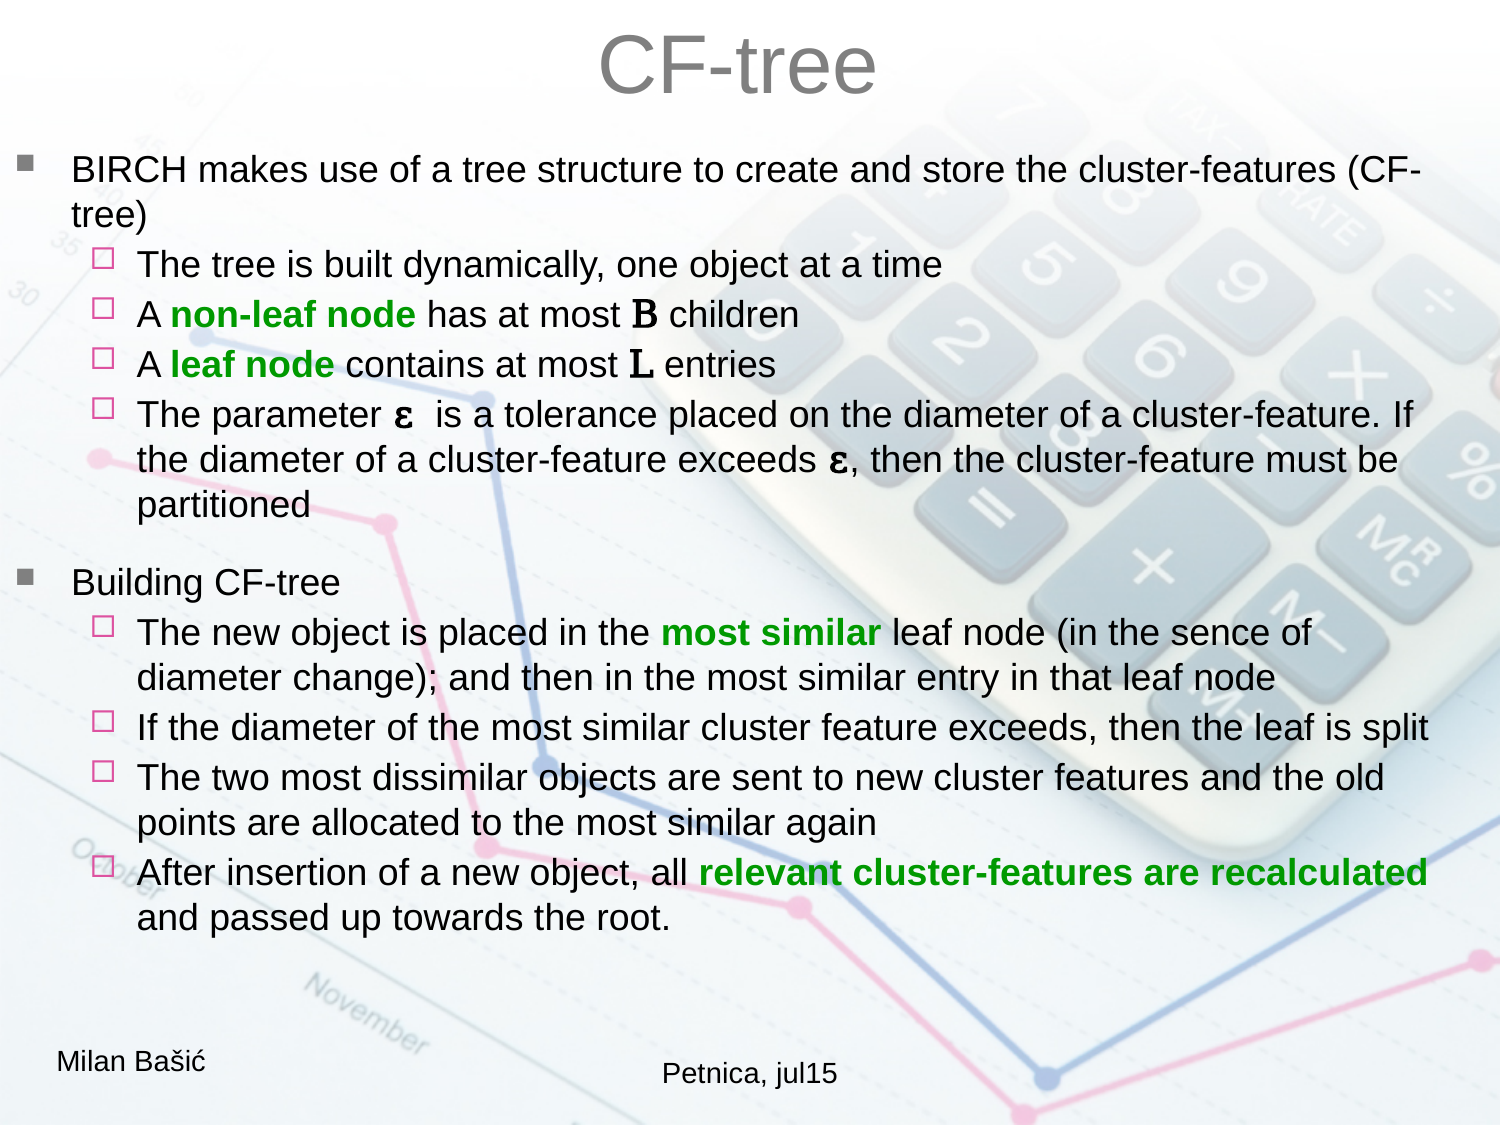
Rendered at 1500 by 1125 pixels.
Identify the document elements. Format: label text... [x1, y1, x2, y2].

text_box BIRCH makes use of a tree structure to create and store the cluster-features (CF-tree) The tree is built dynamically, one object at a time A non-leaf node has at most B children A leaf node contains at most L entries The parameter ε is a tolerance placed on the diameter of a cluster-feature. If the diameter of a cluster-feature exceeds ε, then the cluster-feature must be partitioned [0, 137, 1447, 268]
text_box Milan Bašić [41, 1034, 392, 1086]
footer Petnica, jul15 [454, 1046, 1046, 1099]
text_box CF-tree [0, 1, 1500, 138]
picture [0, 138, 1500, 1125]
text_box Building CF-tree The new object is placed in the most similar leaf node (in the sence of diameter change); and then in the most similar entry in that leaf node If the diameter of the most similar cluster feature exceeds, then the leaf is split The two most dissimilar objects are sent to new cluster features and the old points are allocated to the most similar again After insertion of a new object, all relevant cluster-features are recalculated and passed up towards the root. [0, 550, 1447, 681]
